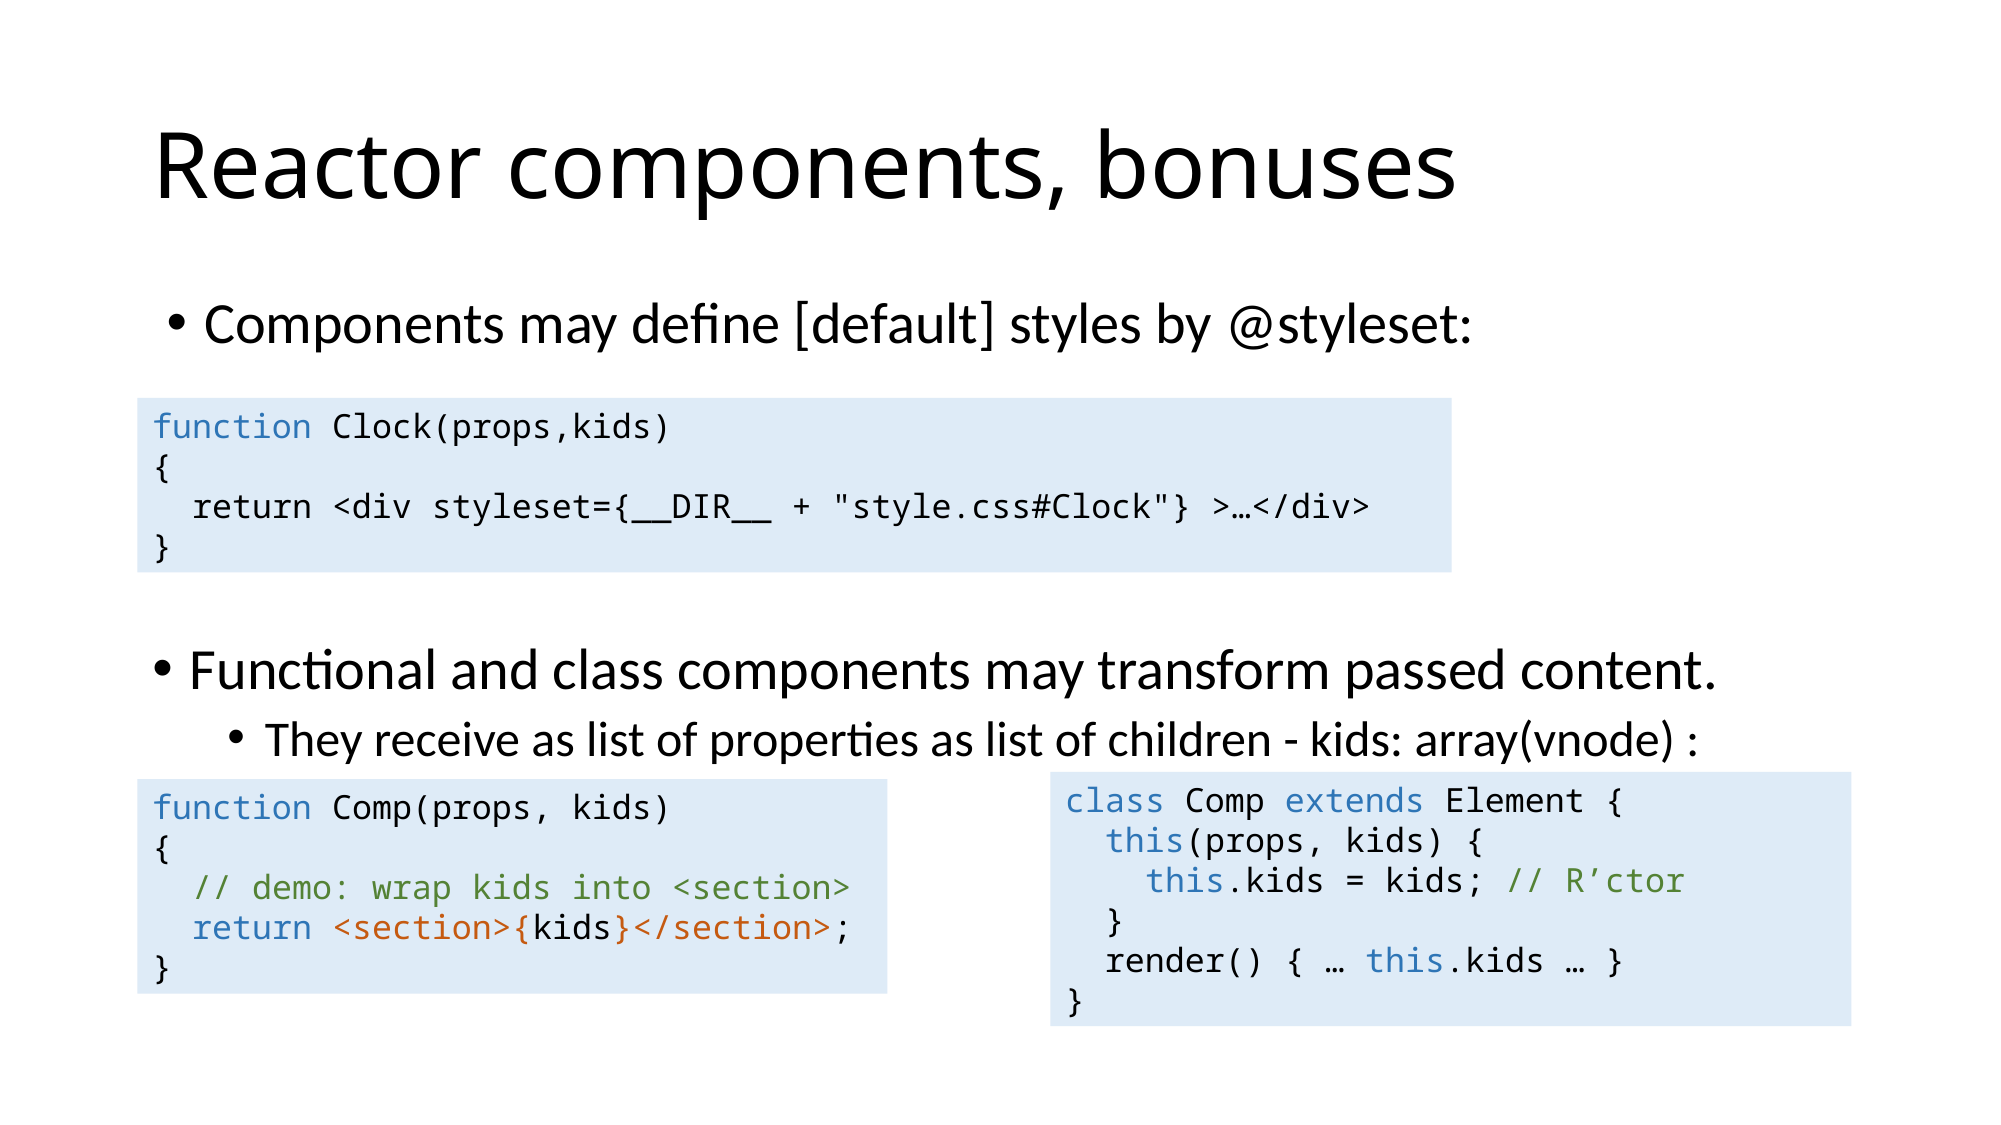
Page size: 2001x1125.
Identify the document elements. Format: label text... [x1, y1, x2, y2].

list Functional and class components may transform passed content. They receive as list of properties as list of children - kids: array(vnode) : [137, 632, 1863, 777]
text_box Components may define [default] styles by @styleset: [151, 285, 1877, 381]
text_box function Comp(props, kids) { // demo: wrap kids into <section> return <section>{kids}</section>; } [137, 779, 888, 994]
text_box class Comp extends Element { this(props, kids) { this.kids = kids; // R’ctor } render() { … this.kids … } } [1050, 771, 1852, 1027]
title Reactor components, bonuses [137, 59, 1863, 278]
text_box function Clock(props,kids) { return <div styleset={__DIR__ + "style.css#Clock"} >…</div> } [137, 397, 1452, 573]
